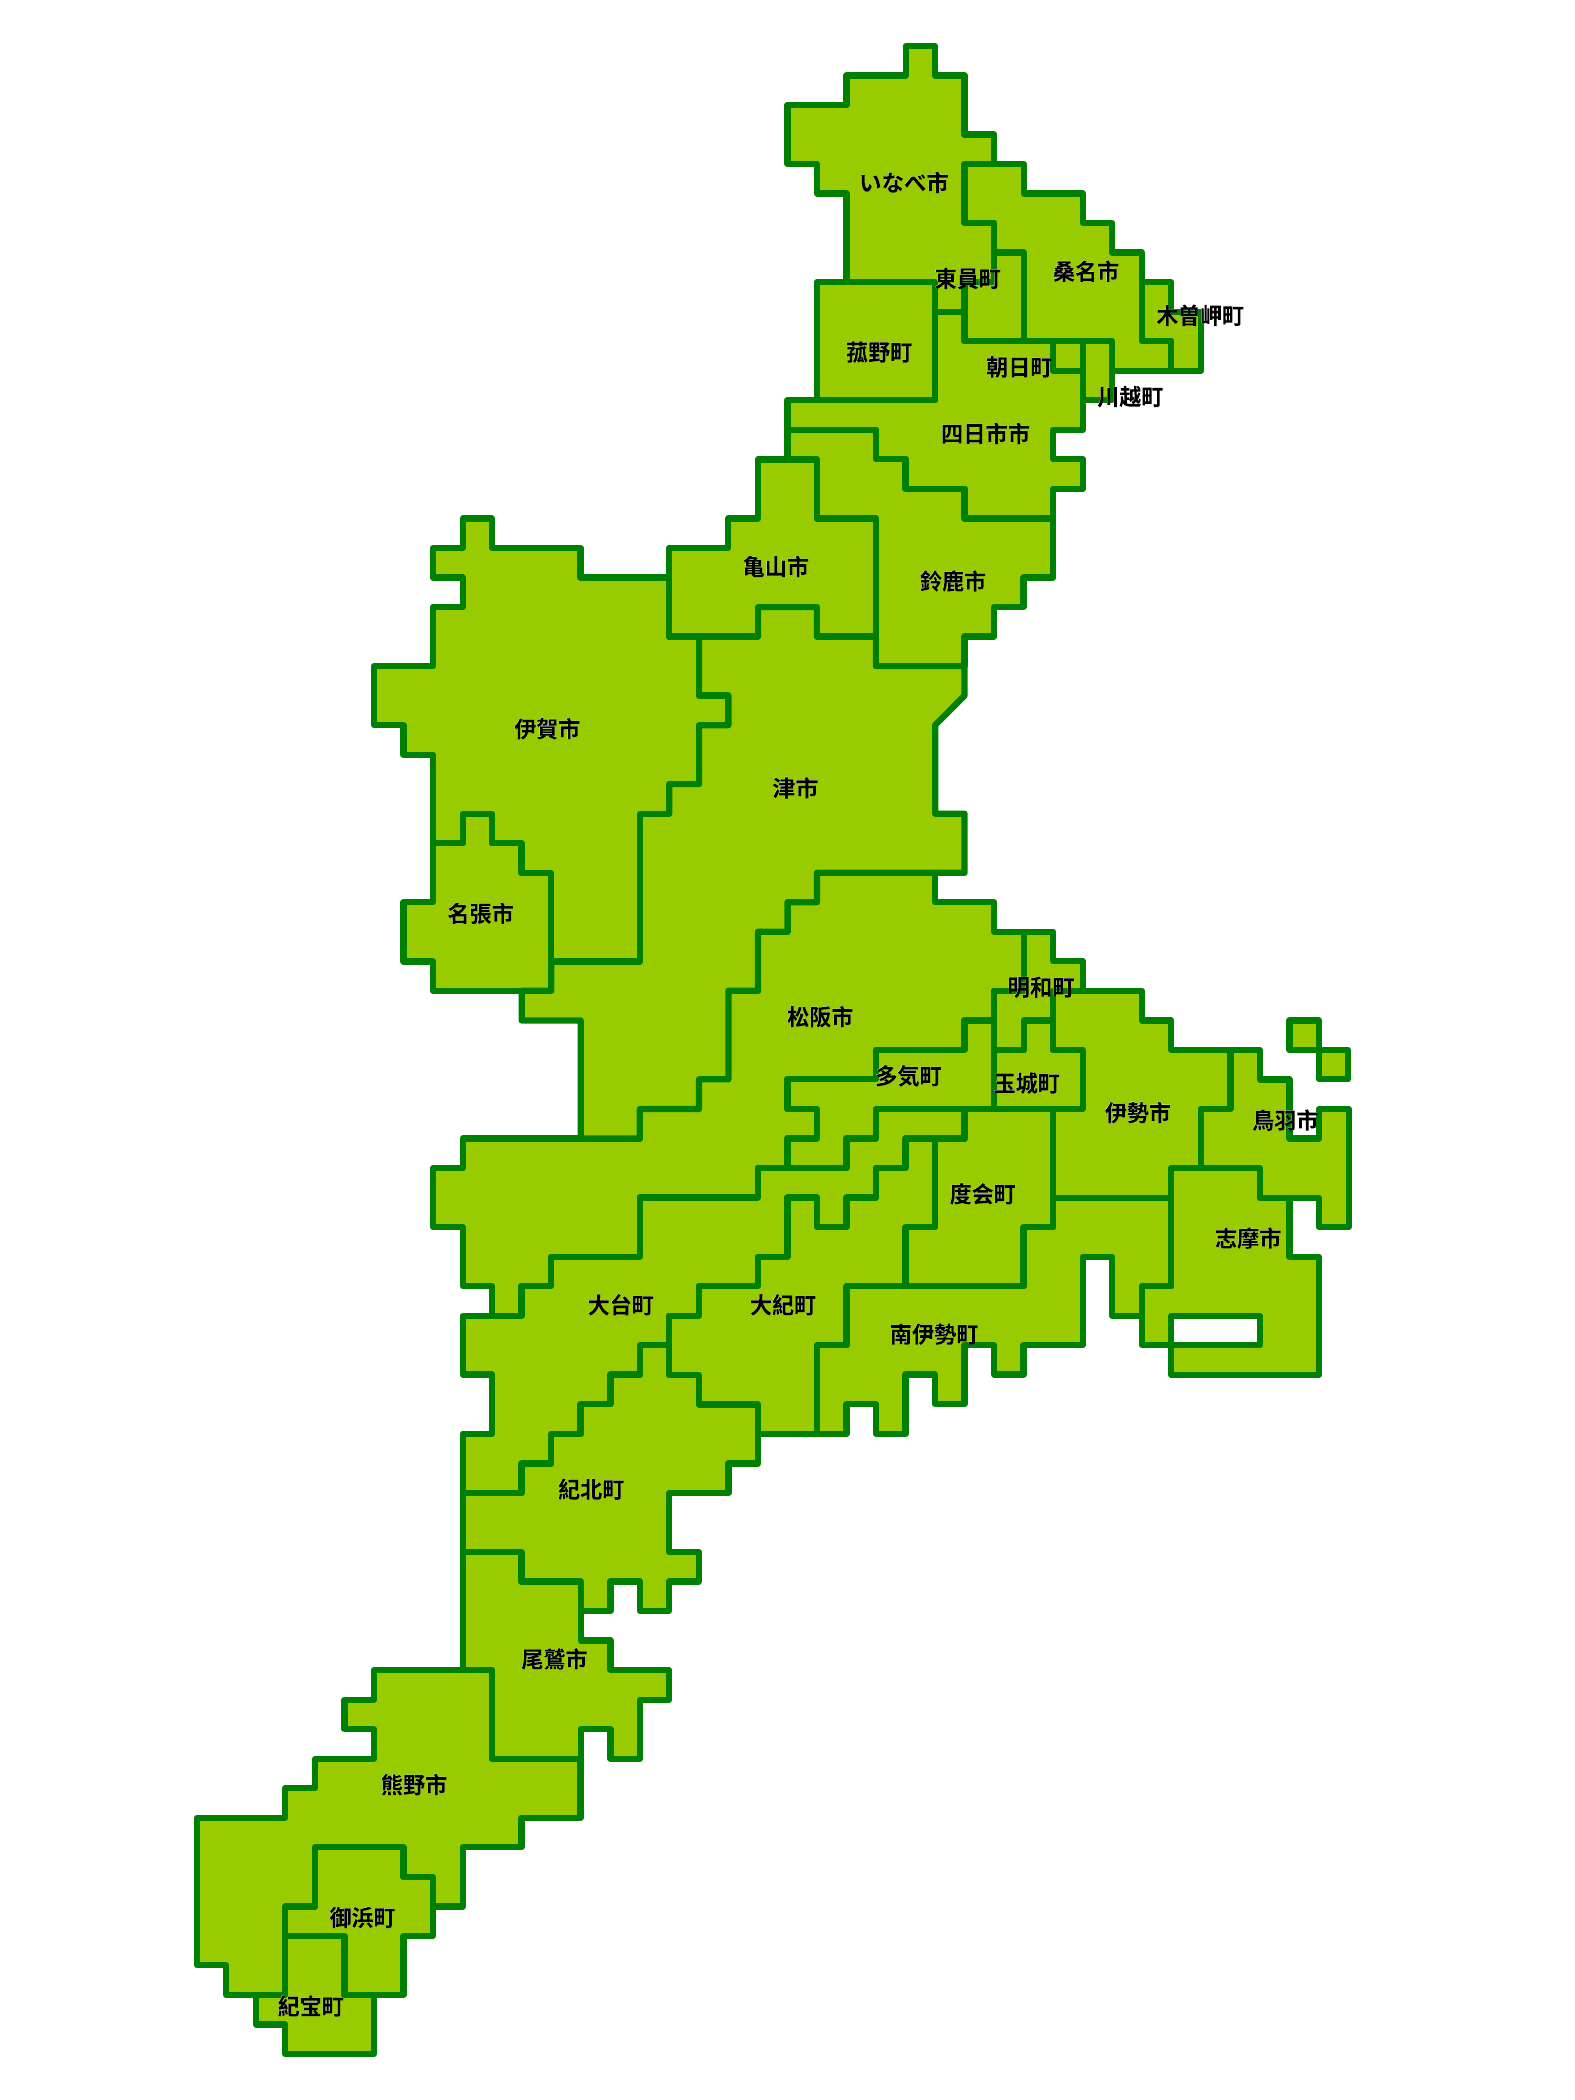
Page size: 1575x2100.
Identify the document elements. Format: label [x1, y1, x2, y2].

text_box [521, 1647, 587, 1670]
text_box [1252, 1108, 1318, 1132]
text_box [1053, 259, 1119, 283]
text_box [942, 422, 1030, 445]
text_box [993, 1071, 1060, 1095]
text_box [329, 1906, 395, 1929]
text_box [986, 355, 1052, 378]
text_box [1156, 304, 1244, 327]
text_box [860, 171, 949, 194]
text_box [919, 569, 986, 593]
text_box [447, 902, 514, 925]
text_box [381, 1773, 447, 1796]
text_box [934, 267, 1001, 290]
text_box [196, 45, 1349, 2055]
text_box [890, 1322, 979, 1346]
text_box [750, 1293, 816, 1316]
text_box [513, 717, 580, 740]
text_box [587, 1293, 654, 1316]
text_box [949, 1182, 1016, 1205]
text_box [742, 555, 809, 578]
text_box [1097, 385, 1163, 408]
text_box [875, 1064, 942, 1087]
text_box [277, 1994, 344, 2018]
text_box [1008, 975, 1075, 999]
text_box [846, 340, 912, 364]
text_box [1104, 1101, 1171, 1124]
text_box [787, 1005, 853, 1028]
text_box [1215, 1226, 1281, 1250]
text_box [558, 1477, 624, 1501]
text_box [772, 776, 818, 799]
